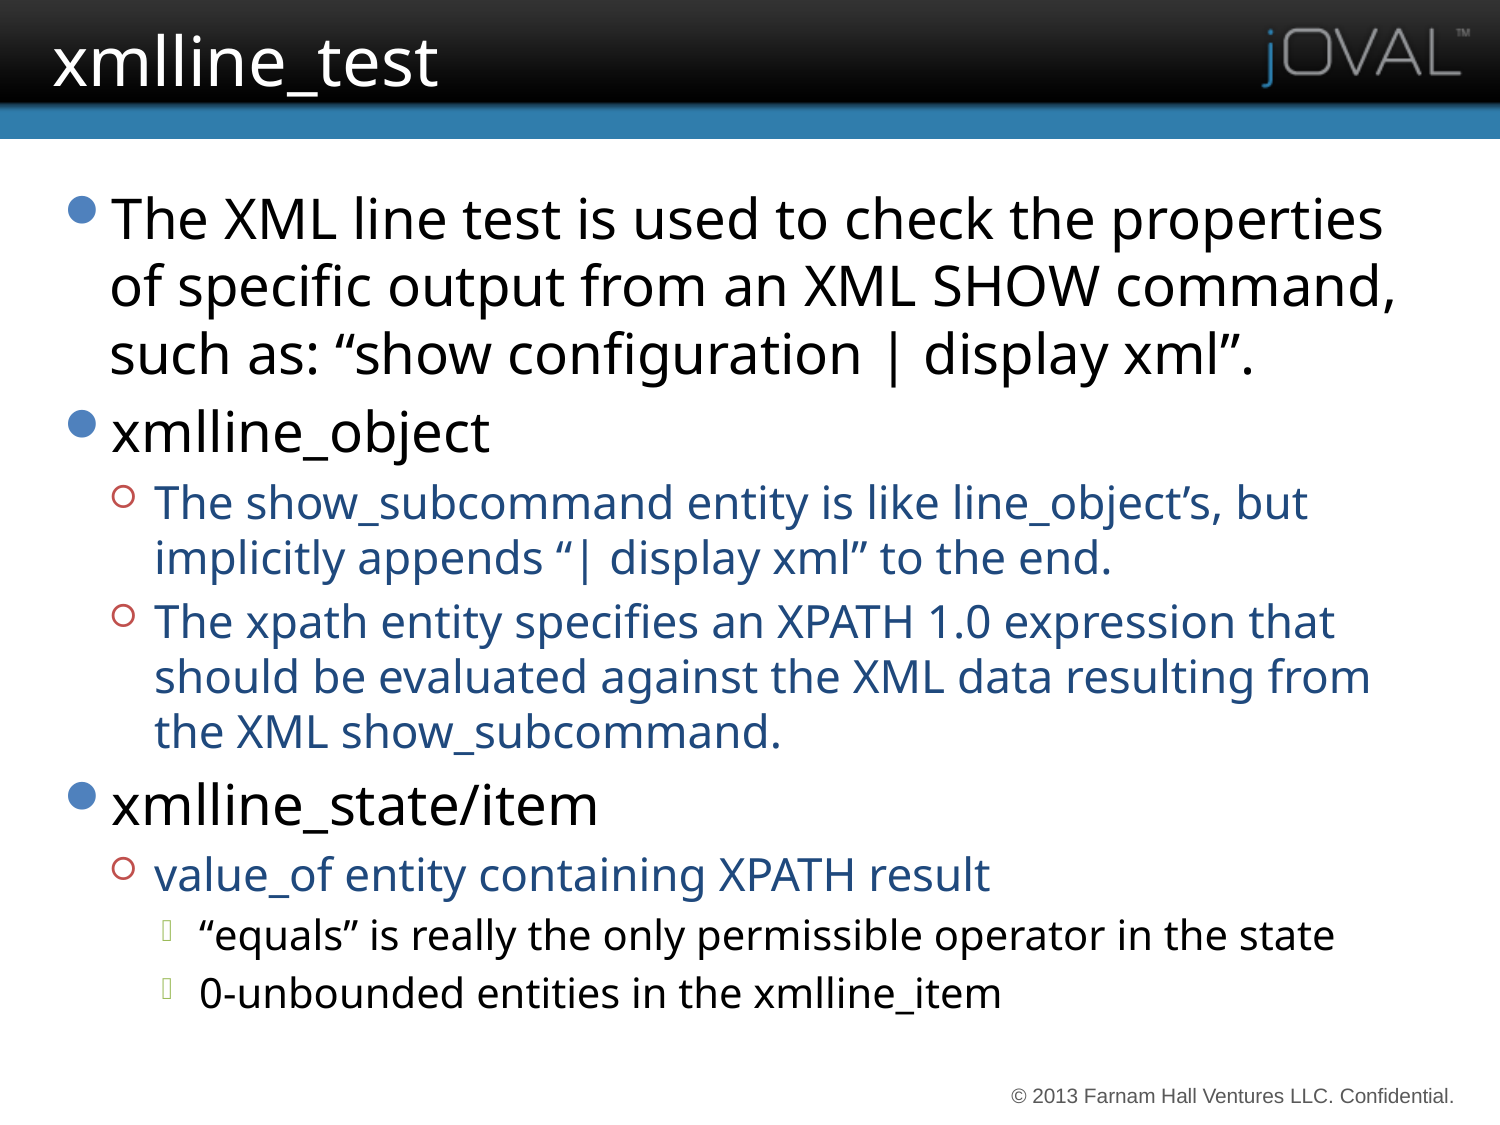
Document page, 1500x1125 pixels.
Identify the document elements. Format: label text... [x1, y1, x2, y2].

footer © 2013 Farnam Hall Ventures LLC. Confidential. [75, 1074, 1475, 1113]
picture [0, 0, 1500, 139]
list The XML line test is used to check the properties of specific output from an XML SHOW command, such as: “show configuration | display xml”. xmlline_object The show_subcommand entity is like line_object’s, but implicitly appends “| display xml” to the end. The xpath entity specifies an XPATH 1.0 expression that should be evaluated against the XML data resulting from the XML show_subcommand. xmlline_state/item value_of entity containing XPATH result “equals” is really the only permissible operator in the state 0-unbounded entities in the xmlline_item [49, 175, 1445, 1026]
